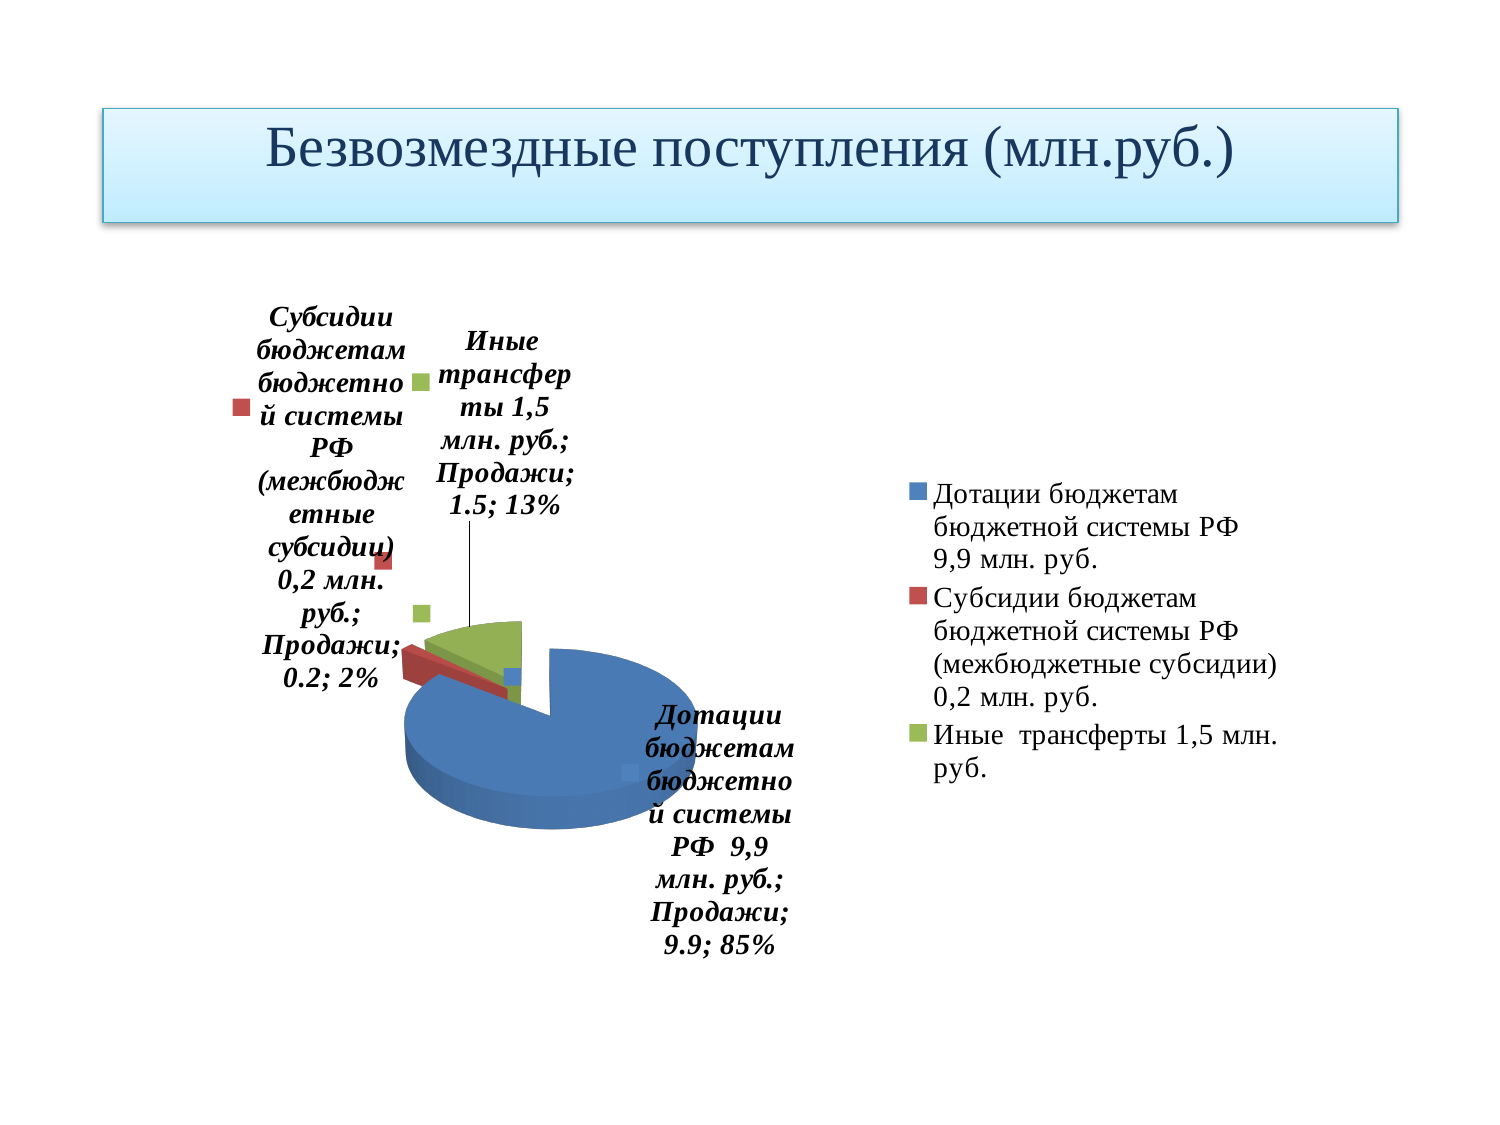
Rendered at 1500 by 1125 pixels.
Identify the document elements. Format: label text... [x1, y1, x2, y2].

text_box Безвозмездные поступления (млн.руб.) [102, 108, 1399, 223]
chart [140, 299, 1301, 962]
